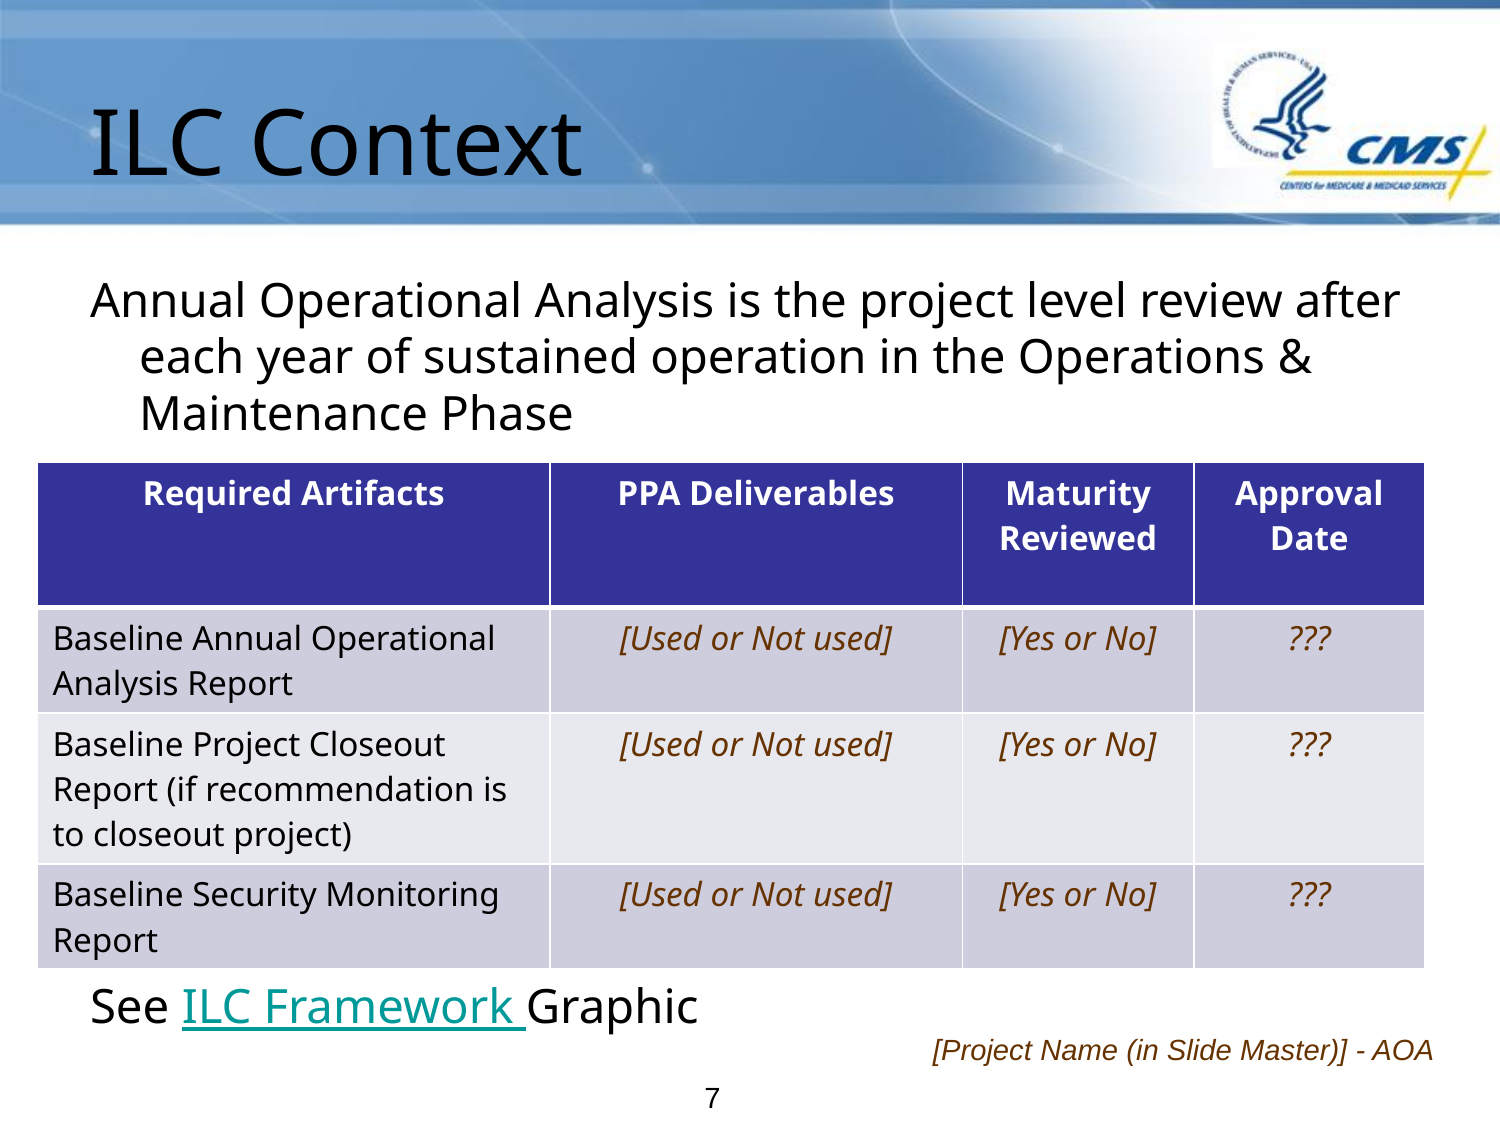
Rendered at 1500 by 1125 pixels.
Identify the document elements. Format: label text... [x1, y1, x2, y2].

slide_number 6 [537, 1071, 888, 1125]
table_cell Baseline Annual Operational Analysis Report [38, 610, 549, 712]
table_cell [Yes or No] [963, 610, 1193, 712]
table_cell Baseline Project Closeout Report (if recommendation is to closeout project) [38, 714, 549, 863]
list Annual Operational Analysis is the project level review after each year of sustained operation in the Operations & Maintenance Phase See ILC Framework Graphic [74, 262, 1426, 462]
table_cell [Yes or No] [963, 714, 1193, 863]
footer [Project Name (in Slide Master)] - AOA [912, 1023, 1451, 1103]
table_header PPA Deliverables [551, 463, 962, 605]
table_cell [Used or Not used] [551, 865, 962, 968]
list Annual Operational Analysis is the project level review after each year of sustained operation in the Operations & Maintenance Phase See ILC Framework Graphic [74, 970, 1426, 1051]
table_header Required Artifacts [38, 463, 549, 605]
table_cell [Used or Not used] [551, 714, 962, 863]
table_cell ??? [1195, 714, 1424, 863]
table_header Maturity Reviewed [963, 463, 1193, 605]
table_header Approval Date [1195, 463, 1424, 605]
picture [0, 0, 1500, 1125]
table_cell ??? [1195, 865, 1424, 968]
table_cell ??? [1195, 610, 1424, 712]
table_cell [Yes or No] [963, 865, 1193, 968]
table_cell [Used or Not used] [551, 610, 962, 712]
table_cell Baseline Security Monitoring Report [38, 865, 549, 968]
title ILC Context [74, 44, 1426, 233]
